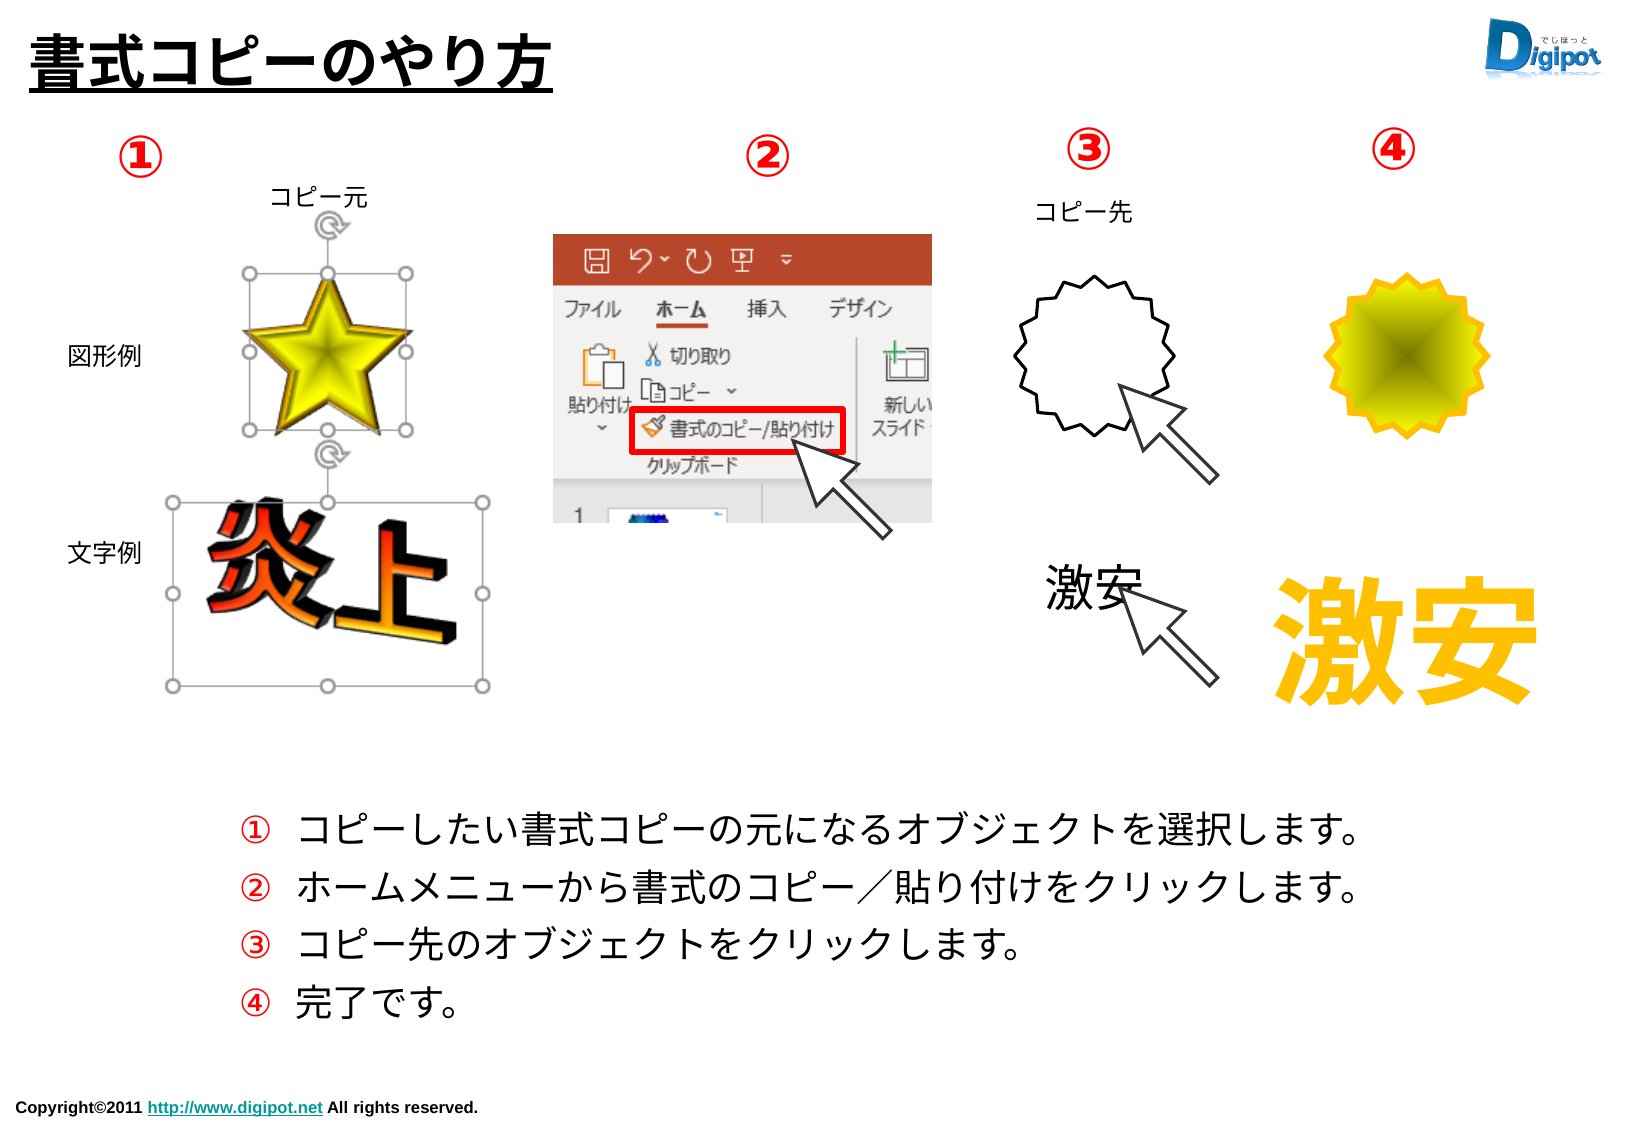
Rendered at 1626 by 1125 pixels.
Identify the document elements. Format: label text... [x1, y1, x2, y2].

text_box 図形例 [52, 333, 154, 378]
text_box コピー元 [253, 173, 384, 205]
text_box コピーしたい書式コピーの元になるオブジェクトを選択します。 ホームメニューから書式のコピー／貼り付けをクリックします。 コピー先のオブジェクトをクリックします。 完了です。 [224, 798, 1417, 1032]
text_box [867, 523, 892, 539]
text_box 激安 [1029, 548, 1160, 624]
picture [154, 205, 502, 707]
text_box [1119, 385, 1218, 484]
text_box ① [101, 112, 181, 197]
text_box ② [728, 110, 808, 196]
picture [1485, 18, 1602, 82]
text_box コピー先 [1018, 188, 1149, 234]
picture [553, 234, 932, 523]
text_box ④ [1354, 103, 1444, 189]
text_box 文字例 [52, 530, 154, 576]
text_box [1327, 276, 1487, 436]
text_box [1014, 276, 1175, 436]
text_box ③ [1050, 103, 1139, 188]
text_box 書式コピーのやり方 [14, 18, 568, 103]
text_box [1119, 587, 1218, 686]
text_box 激安 [1254, 549, 1560, 729]
